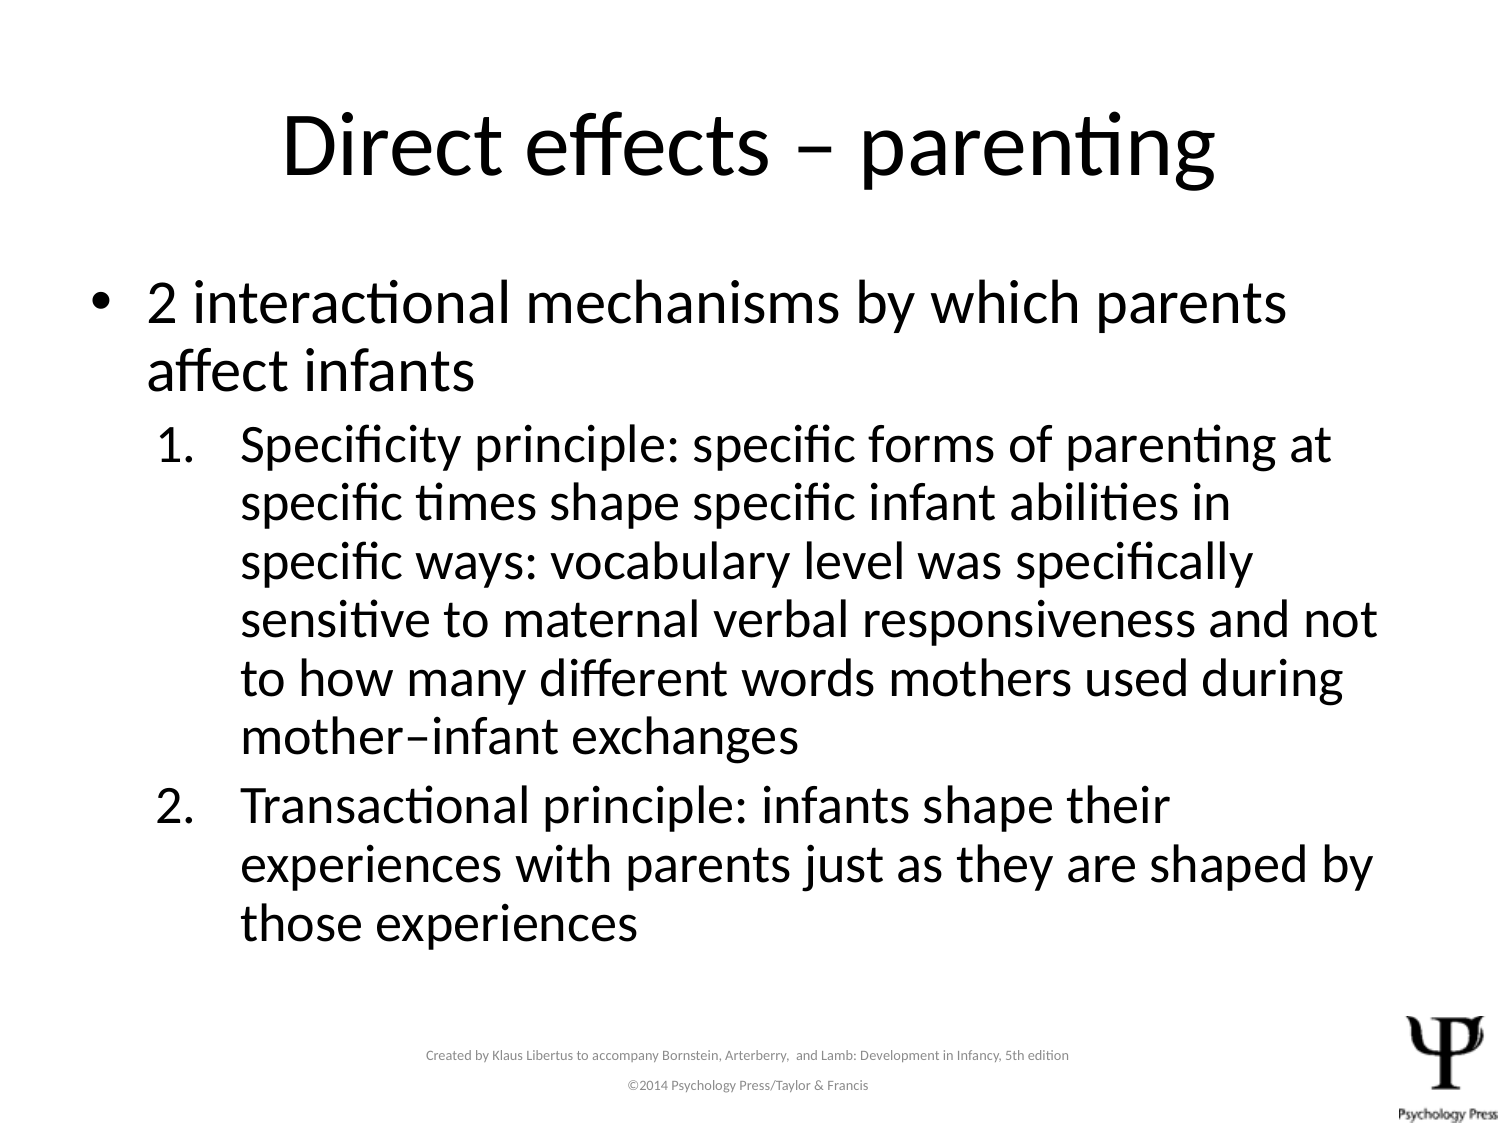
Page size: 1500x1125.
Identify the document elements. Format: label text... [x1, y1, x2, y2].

title Direct effects – parenting [74, 44, 1426, 233]
list 2 interactional mechanisms by which parents affect infants Specificity principle: specific forms of parenting at specific times shape specific infant abilities in specific ways: vocabulary level was specifically sensitive to maternal verbal responsiveness and not to how many different words mothers used during mother–infant exchanges Transactional principle: infants shape their experiences with parents just as they are shaped by those experiences [74, 262, 1426, 1006]
footer Created by Klaus Libertus to accompany Bornstein, Arterberry, and Lamb: Development in Infancy, 5th edition ©2014 Psychology Press/Taylor & Francis [75, 1042, 1425, 1103]
picture [1399, 1016, 1498, 1123]
